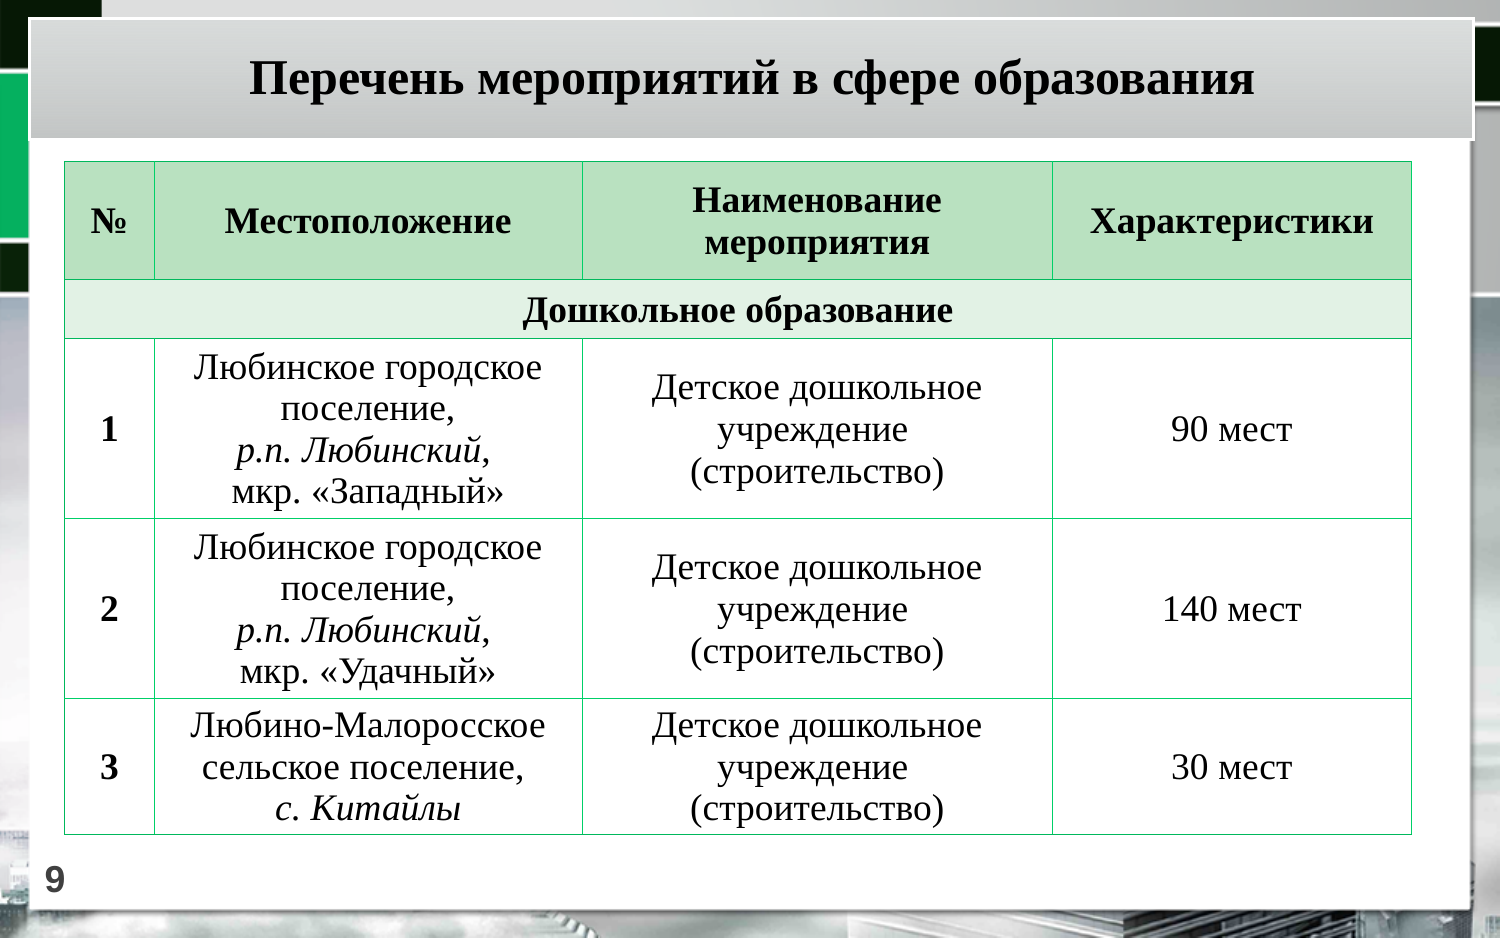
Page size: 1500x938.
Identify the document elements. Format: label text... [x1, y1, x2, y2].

table_cell Любинское городское поселение, р.п. Любинский, мкр. «Удачный» [155, 519, 582, 698]
table_cell Любино-Малоросское сельское поселение, с. Китайлы [155, 699, 582, 834]
table_header Характеристики [1053, 162, 1411, 279]
table_cell Детское дошкольное учреждение (строительство) [583, 519, 1052, 698]
picture [0, 0, 1500, 938]
table_header Местоположение [155, 162, 582, 279]
table_cell 3 [65, 699, 154, 834]
table_cell 2 [65, 519, 154, 698]
text_box 9 [29, 847, 81, 908]
table_cell 140 мест [1053, 519, 1411, 698]
table_cell 1 [65, 339, 154, 518]
table_cell 90 мест [1053, 339, 1411, 518]
table_cell Детское дошкольное учреждение (строительство) [583, 339, 1052, 518]
table_cell Любинское городское поселение, р.п. Любинский, мкр. «Западный» [155, 339, 582, 518]
table_cell Дошкольное образование [65, 280, 1411, 338]
table_cell 30 мест [1053, 699, 1411, 834]
table_header Наименование мероприятия [583, 162, 1052, 279]
table_cell Детское дошкольное учреждение (строительство) [583, 699, 1052, 834]
table_header № [65, 162, 154, 279]
